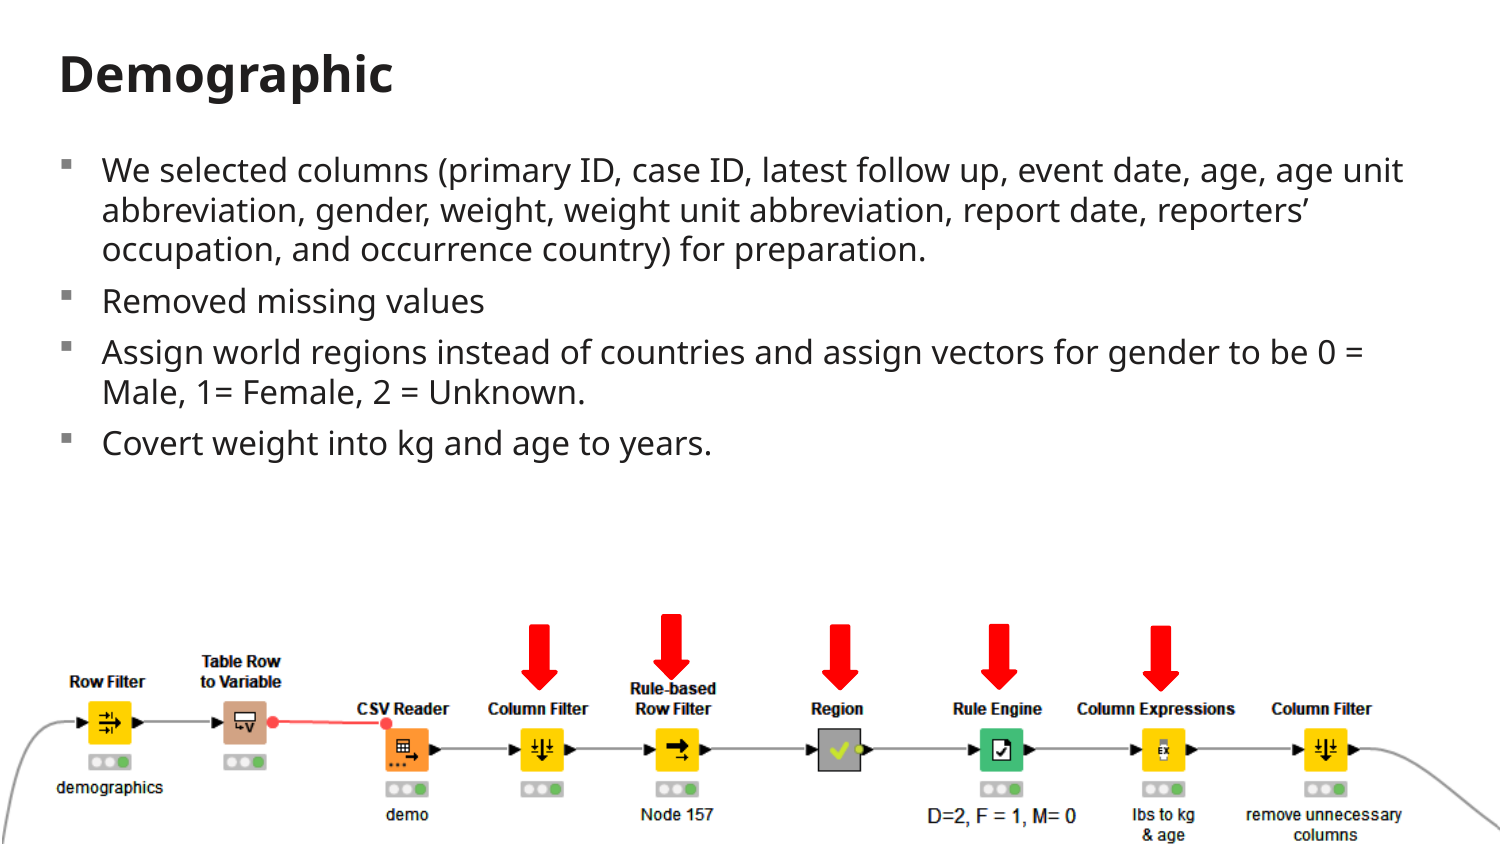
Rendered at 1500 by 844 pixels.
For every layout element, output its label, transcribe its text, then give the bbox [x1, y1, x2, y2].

title Demographic [59, 42, 1442, 102]
picture [2, 616, 1500, 844]
list We selected columns (primary ID, case ID, latest follow up, event date, age, age unit abbreviation, gender, weight, weight unit abbreviation, report date, reporters’ occupation, and occurrence country) for preparation. Removed missing values Assign world regions instead of countries and assign vectors for gender to be 0 = Male, 1= Female, 2 = Unknown. Covert weight into kg and age to years. [59, 148, 1442, 616]
